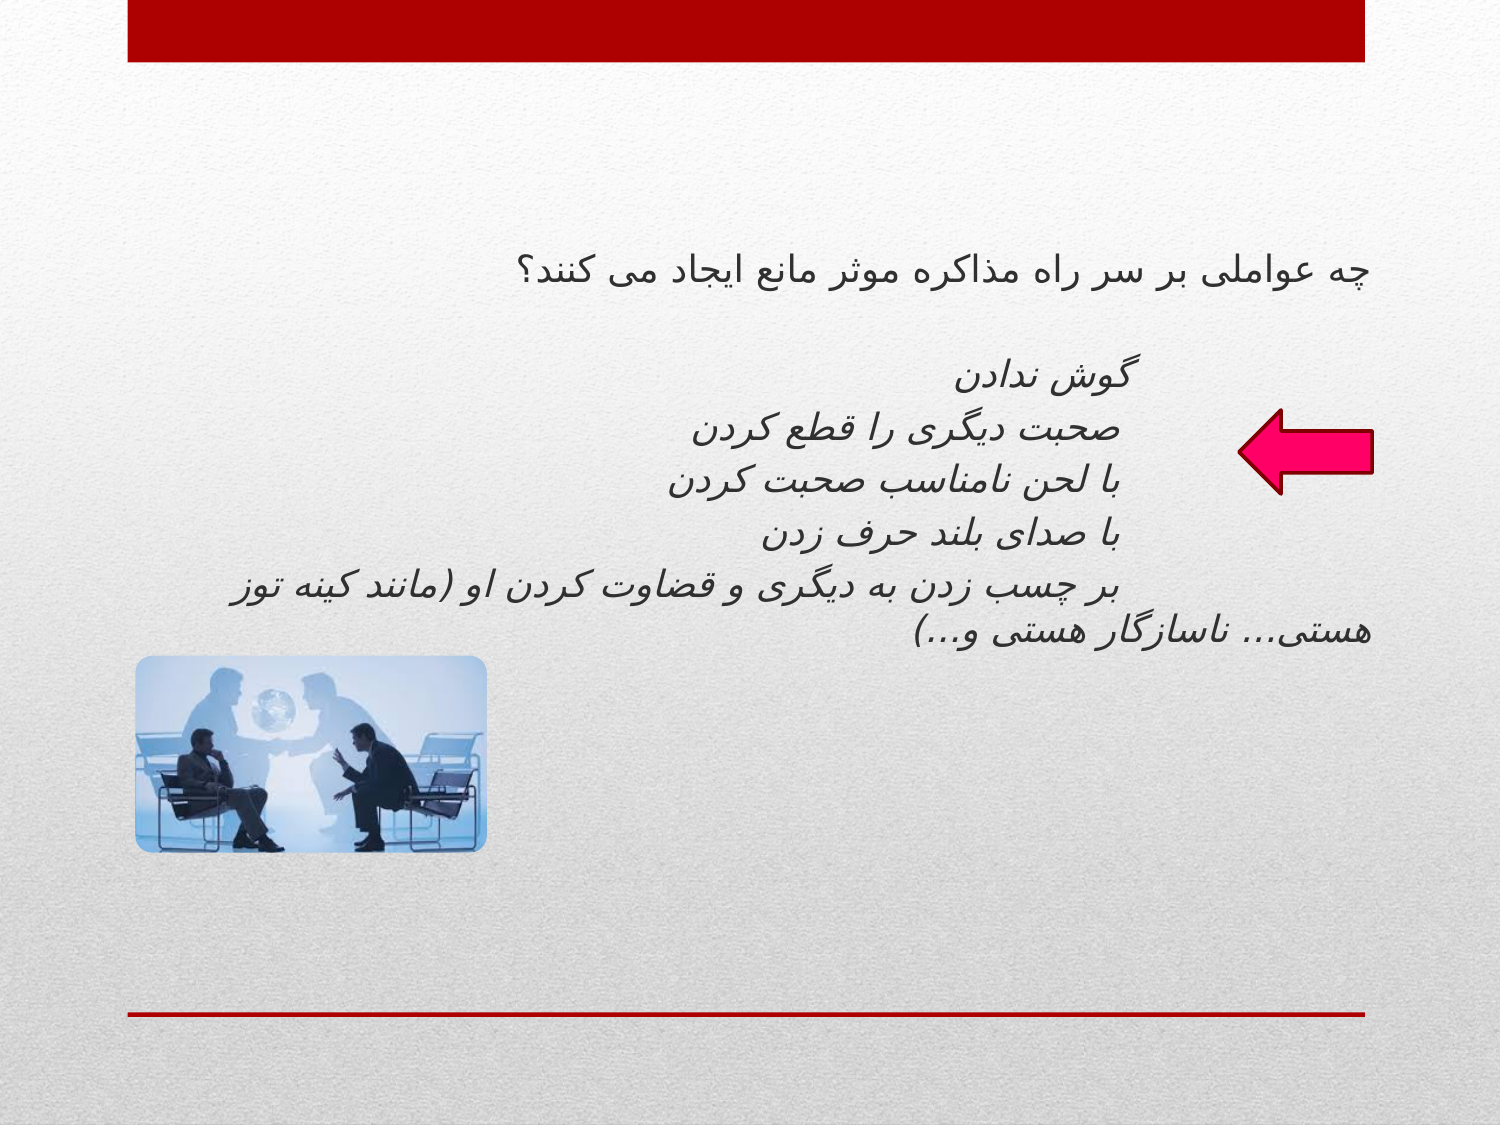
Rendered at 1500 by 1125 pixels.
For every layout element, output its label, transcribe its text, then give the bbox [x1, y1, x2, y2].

picture [134, 654, 488, 854]
text_box [1237, 408, 1374, 496]
list چه عواملی بر سر راه مذاکره موثر مانع ایجاد می کنند؟ گوش ندادن صحبت دیگری را قطع کردن با لحن نامناسب صحبت کردن با صدای بلند حرف زدن بر چسب زدن به دیگری و قضاوت کردن او (مانند کینه توز هستی... ناسازگار هستی و...) [90, 179, 1388, 716]
